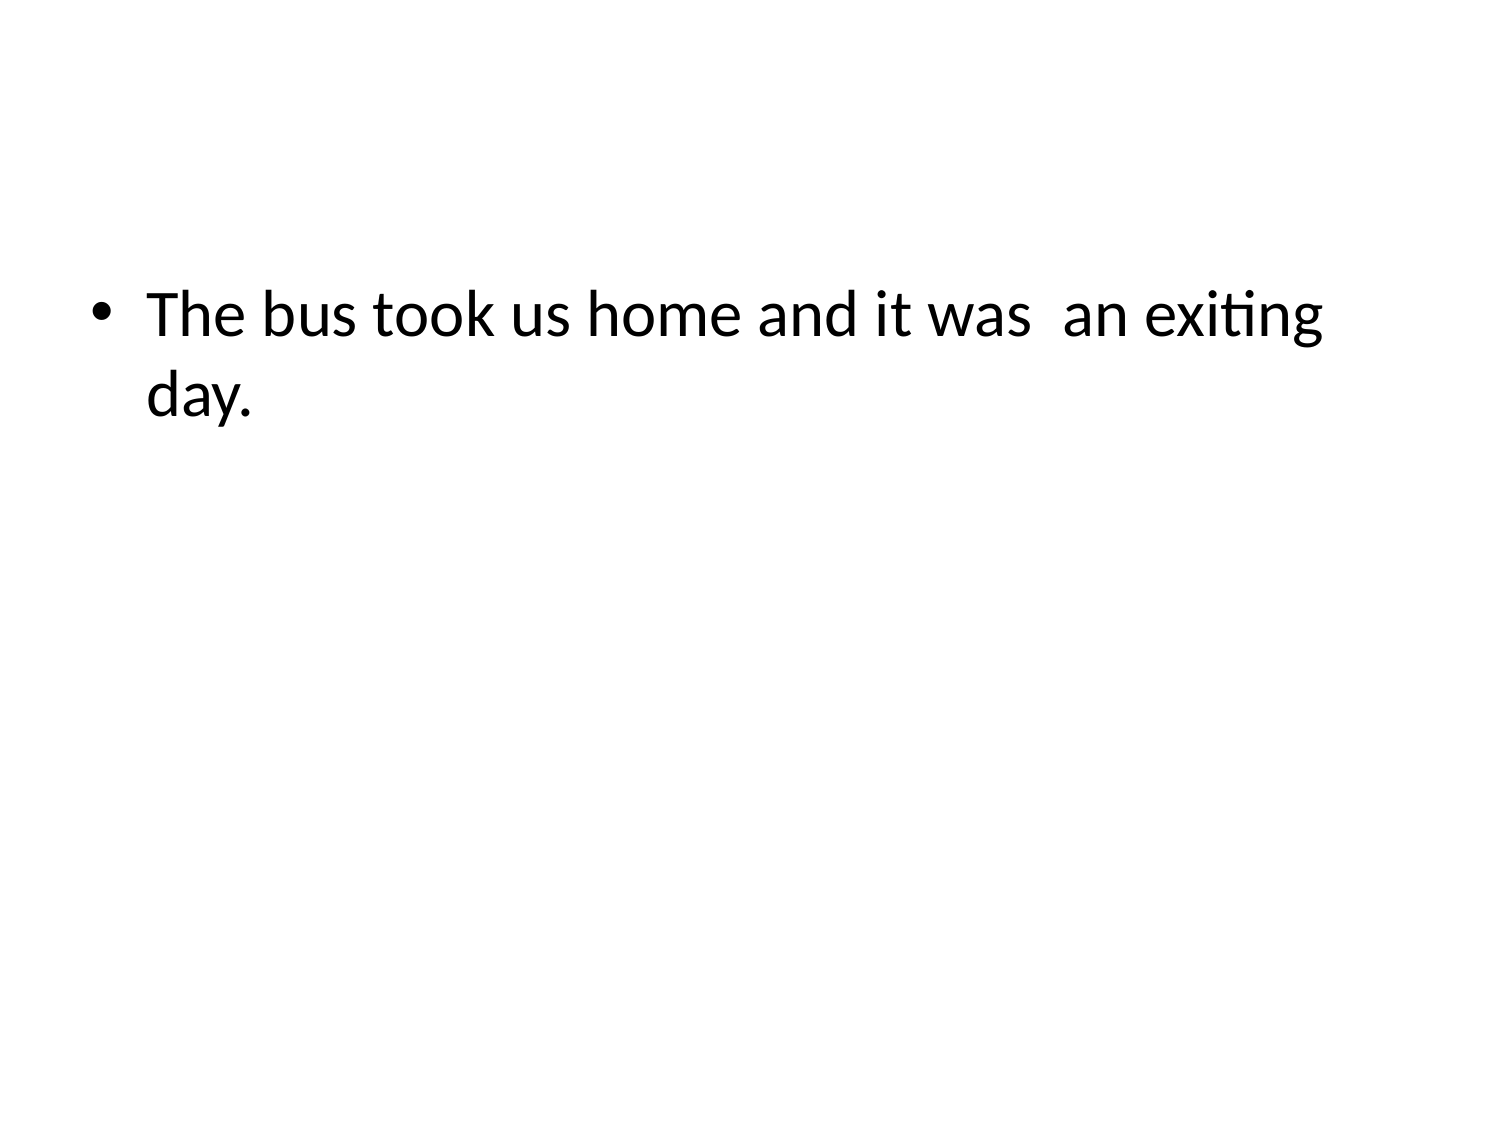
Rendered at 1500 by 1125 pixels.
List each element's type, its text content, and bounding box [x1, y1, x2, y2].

list The bus took us home and it was an exiting day. [75, 262, 1425, 1005]
